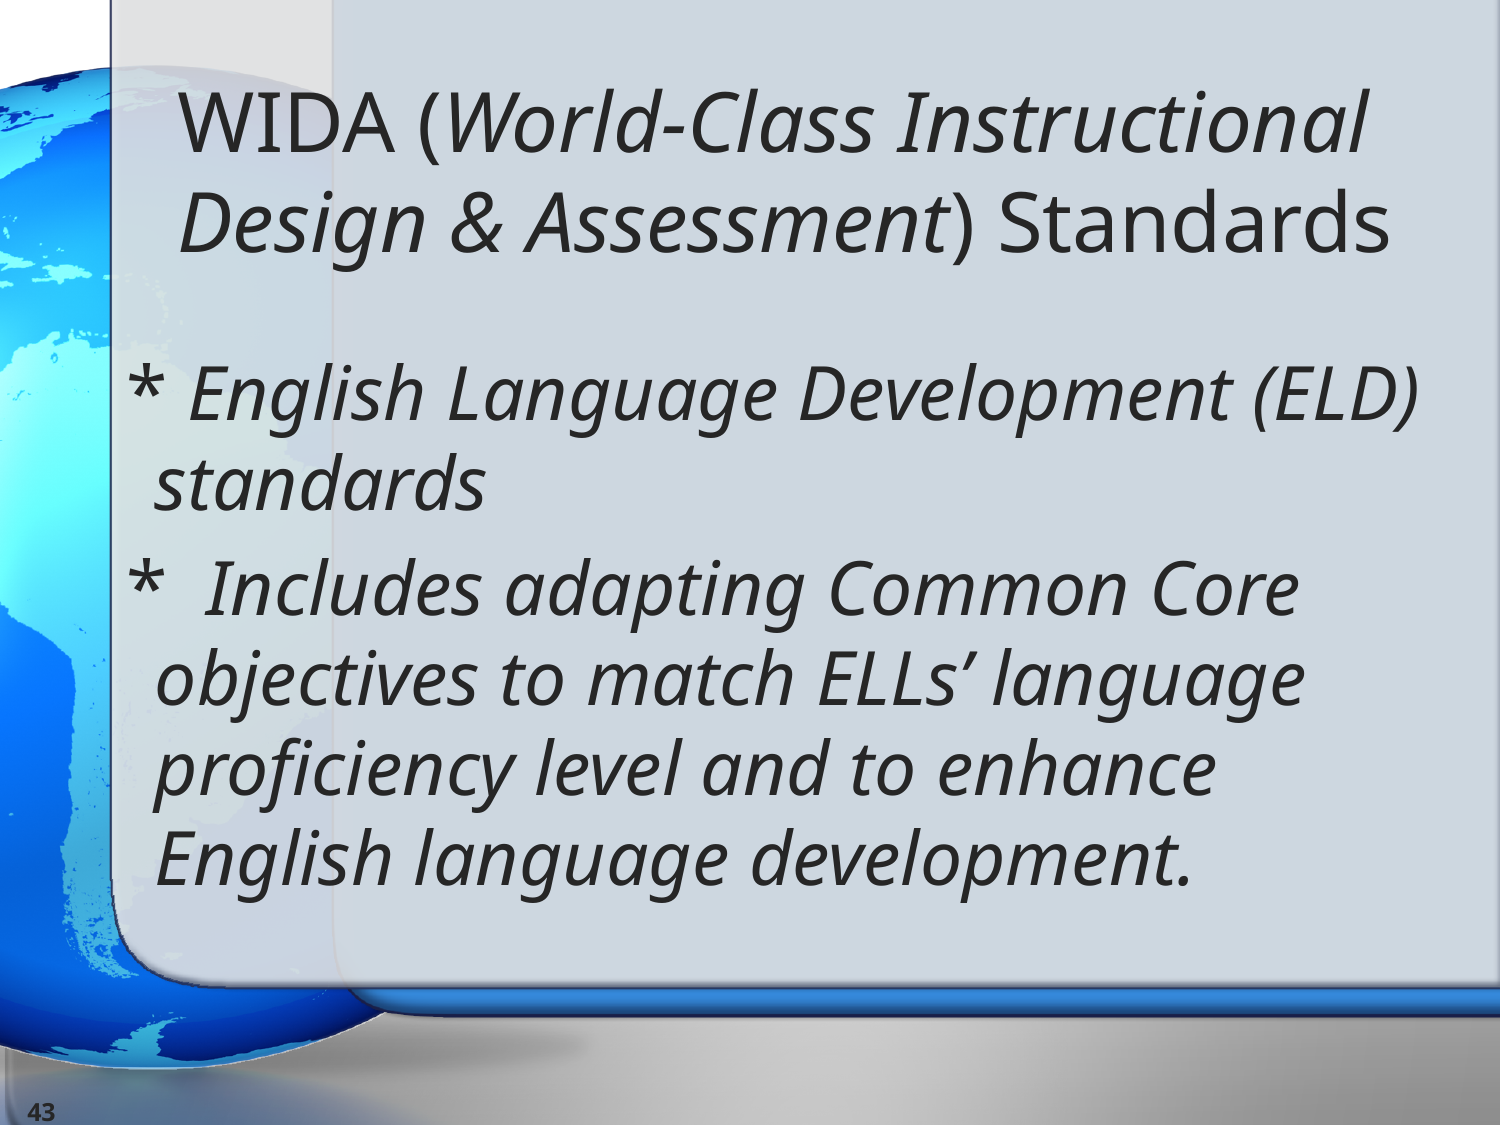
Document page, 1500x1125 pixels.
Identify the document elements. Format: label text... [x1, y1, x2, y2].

list * English Language Development (ELD) standards * Includes adapting Common Core objectives to match ELLs’ language proficiency level and to enhance English language development. [111, 337, 1462, 1063]
slide_number 43 [12, 1088, 363, 1125]
picture [0, 0, 1500, 1125]
title WIDA (World-Class Instructional Design & Assessment) Standards [162, 75, 1450, 263]
